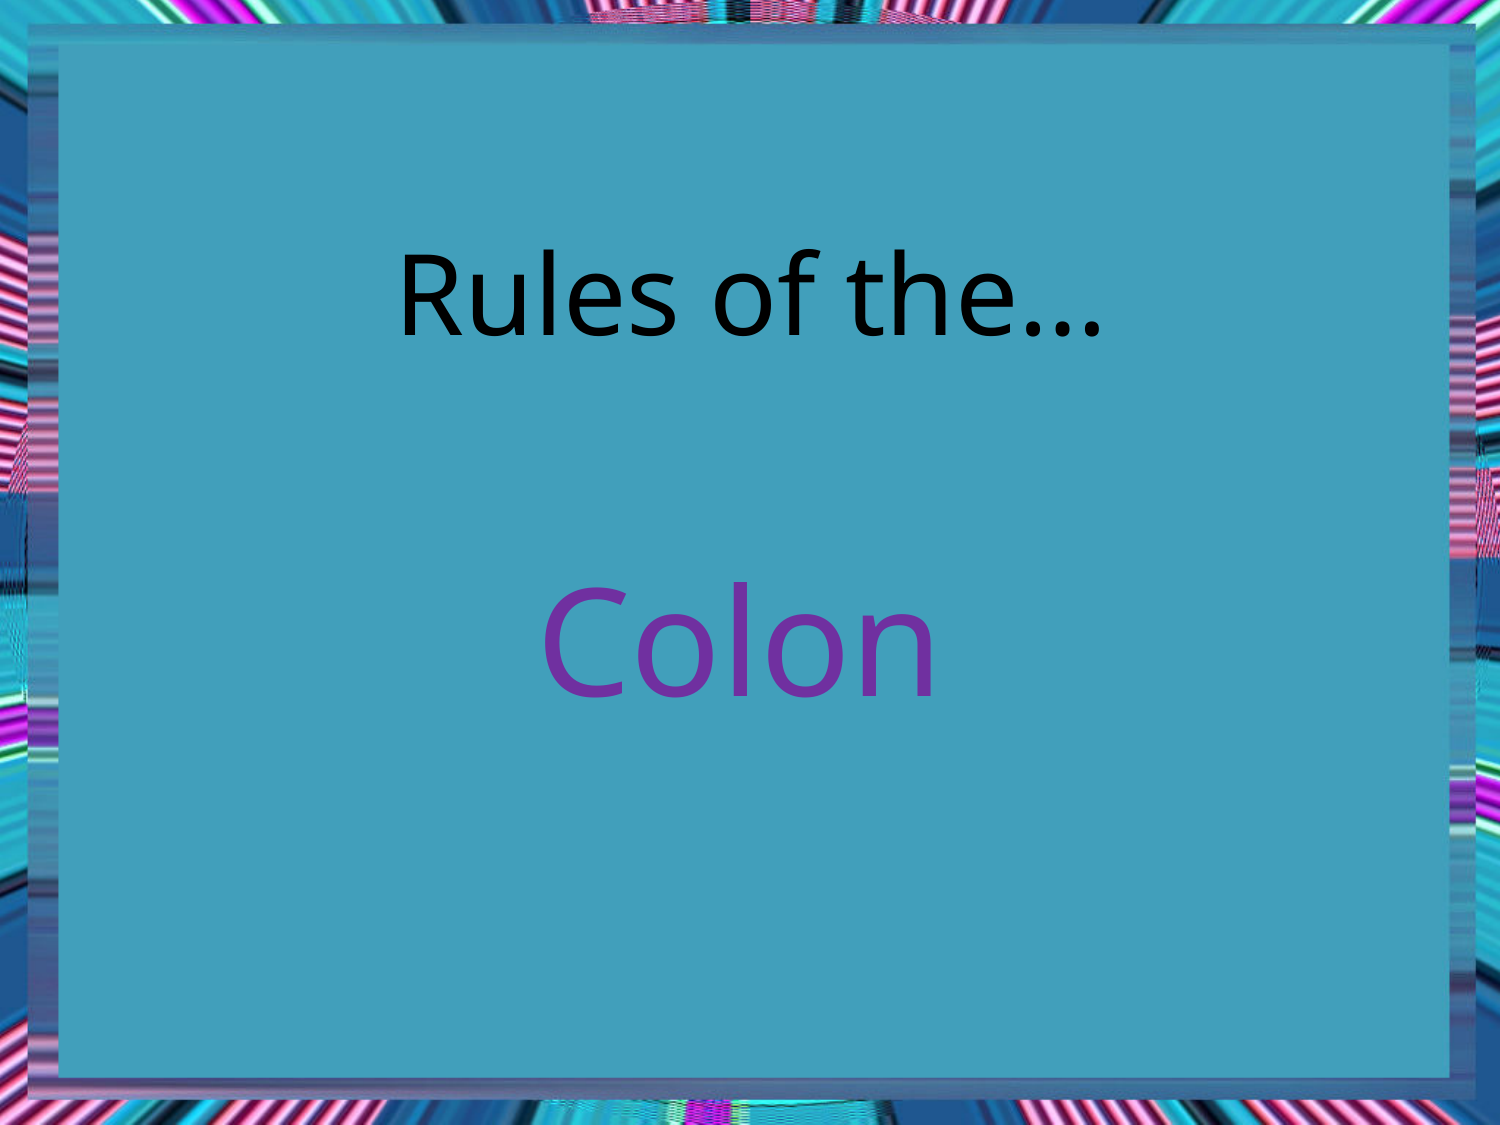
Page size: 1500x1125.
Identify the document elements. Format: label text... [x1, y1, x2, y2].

picture [0, 0, 1500, 1125]
list Colon [64, 538, 1415, 755]
title Rules of the… [76, 196, 1427, 384]
